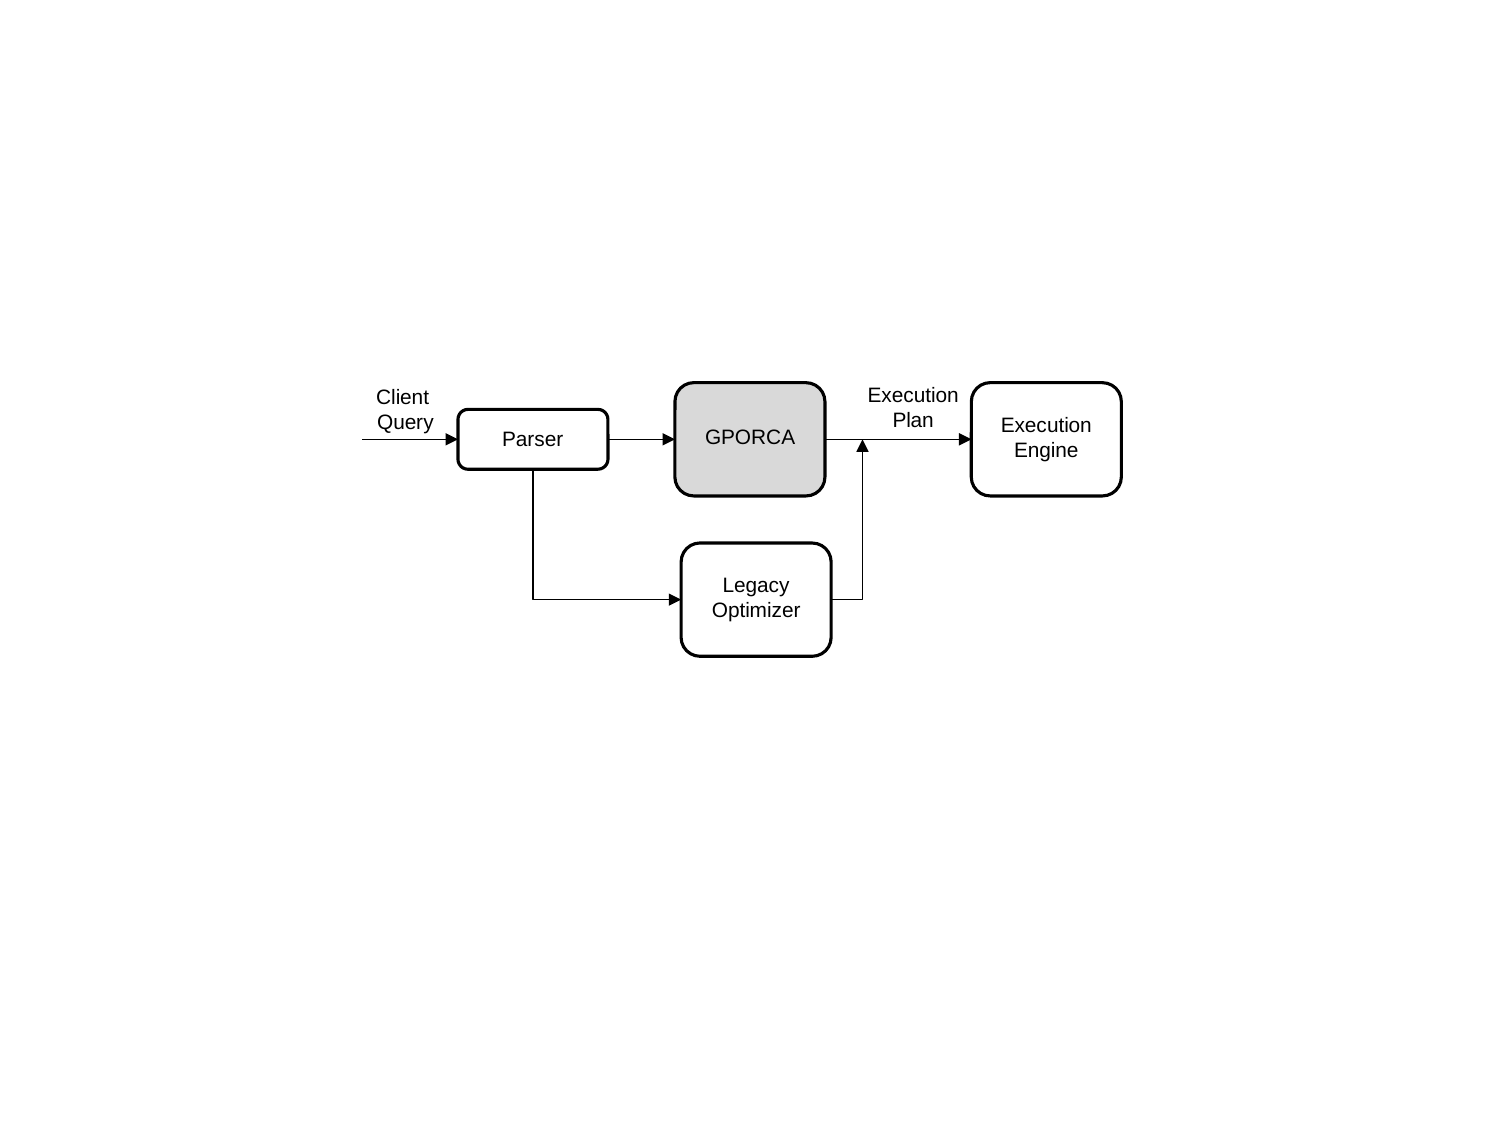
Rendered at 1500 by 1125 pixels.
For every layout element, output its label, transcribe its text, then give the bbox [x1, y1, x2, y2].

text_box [830, 439, 863, 600]
text_box Execution Plan [838, 374, 989, 438]
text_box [674, 382, 826, 497]
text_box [680, 542, 832, 657]
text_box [971, 382, 1122, 497]
text_box Client Query [318, 376, 493, 442]
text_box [457, 409, 609, 470]
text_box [541, 460, 673, 609]
